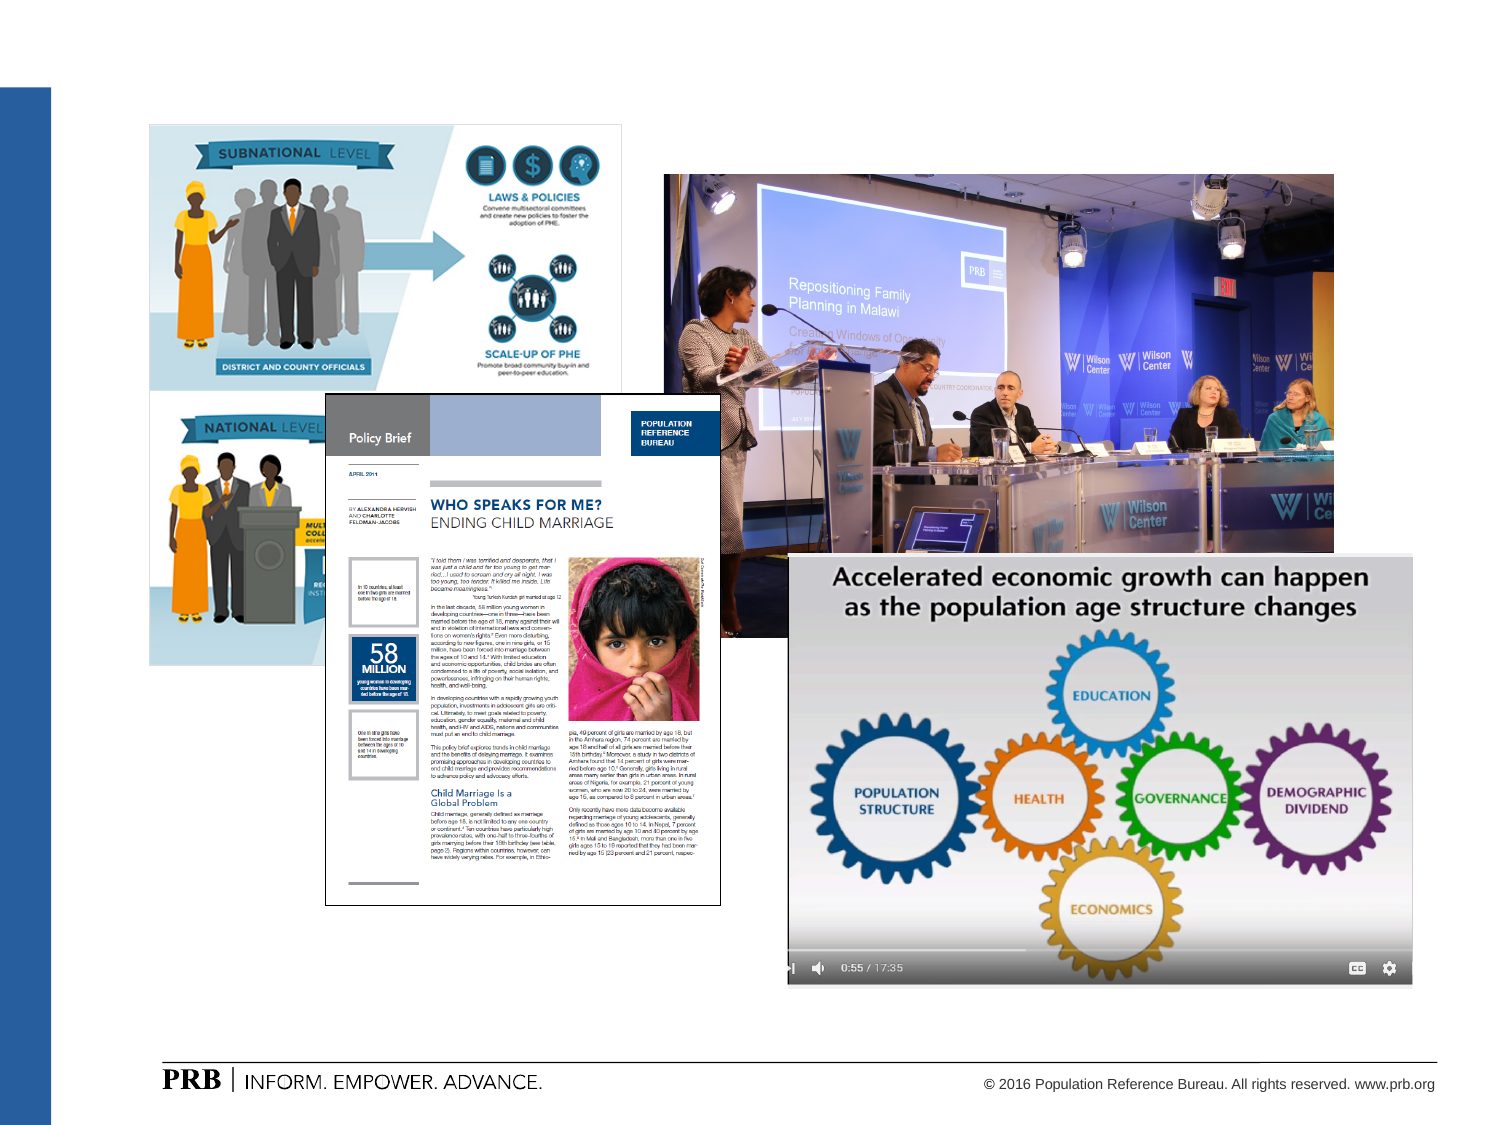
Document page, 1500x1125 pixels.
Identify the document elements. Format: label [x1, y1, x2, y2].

picture [149, 124, 1413, 989]
